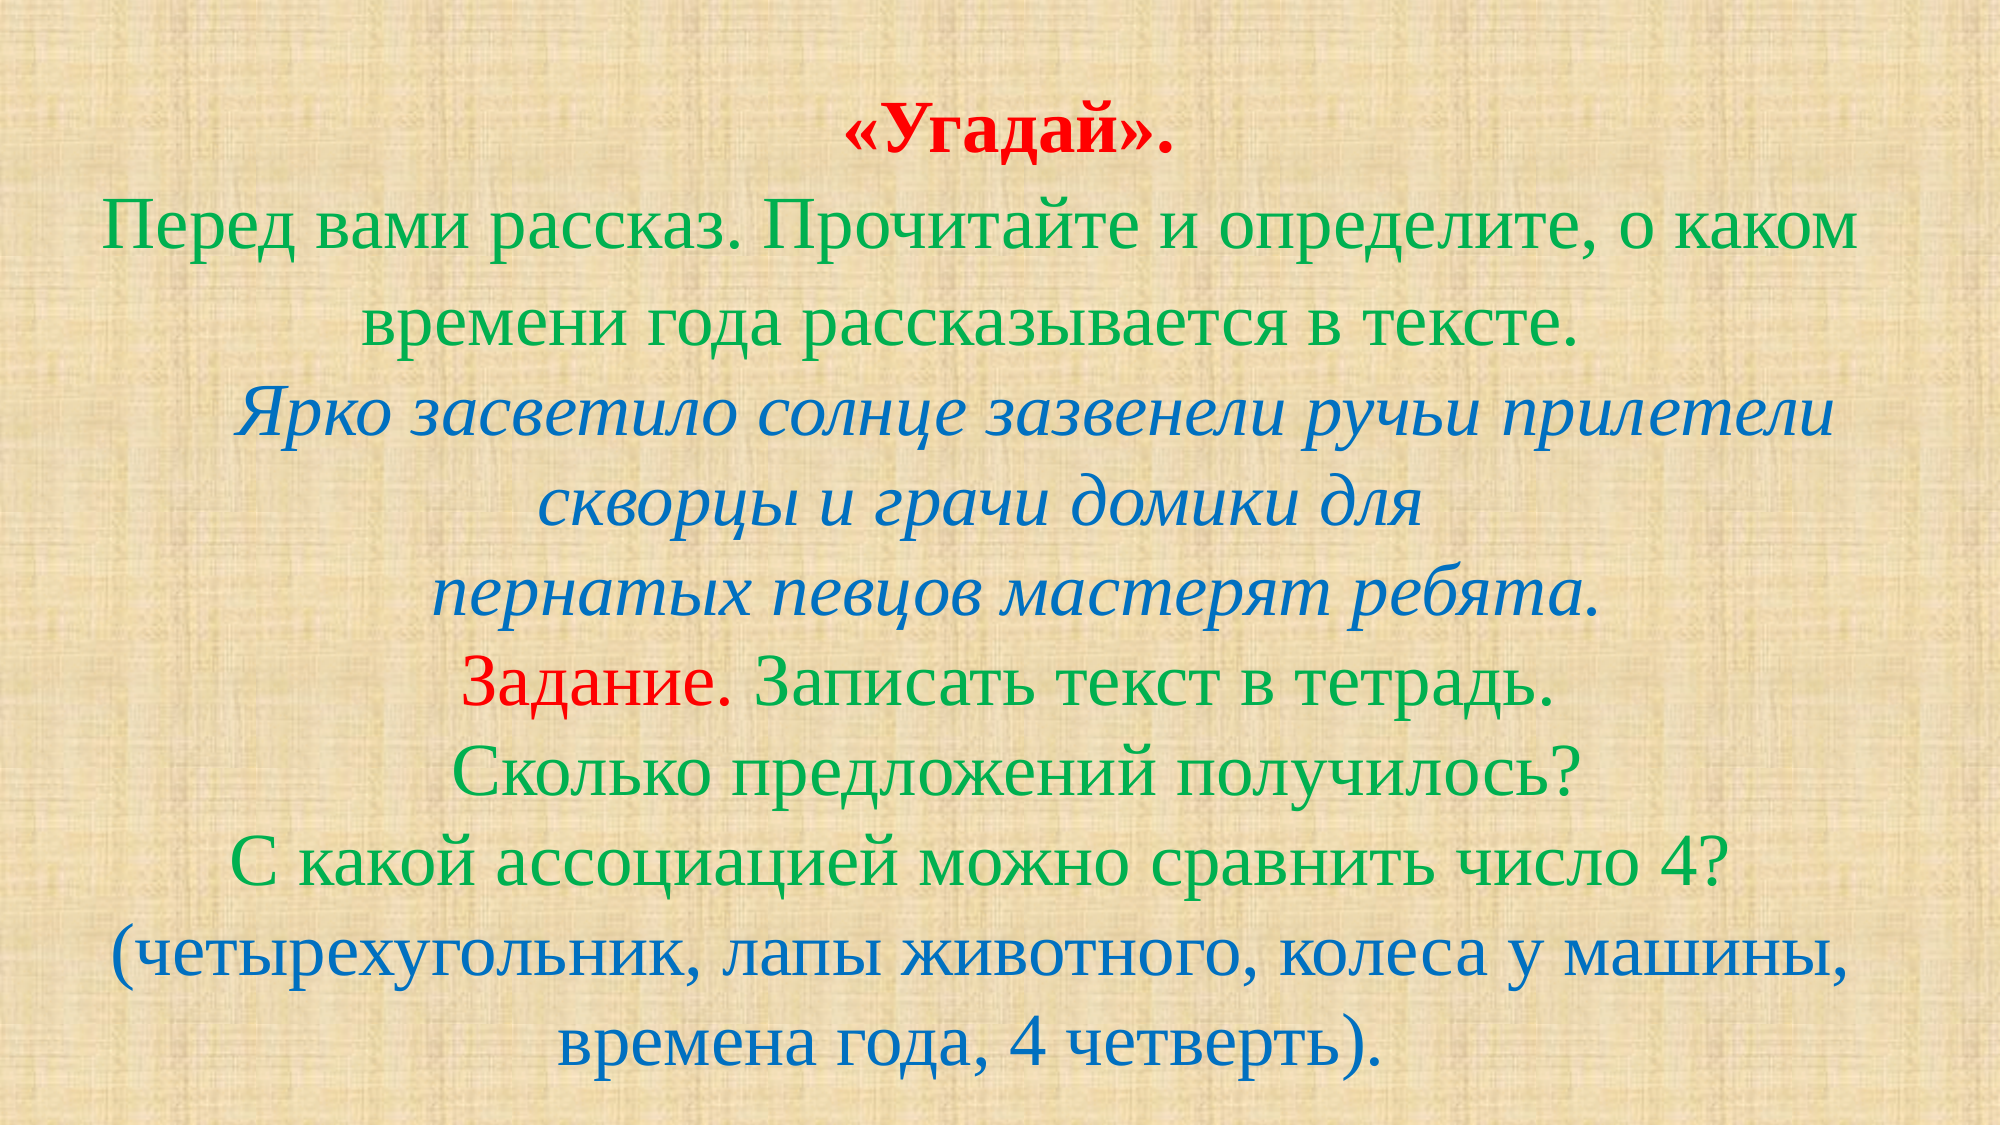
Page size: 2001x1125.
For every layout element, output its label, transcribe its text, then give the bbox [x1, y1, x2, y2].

text_box «Угадай». Перед вами рассказ. Прочитайте и определите, о каком времени года рассказывается в тексте. Ярко засветило солнце зазвенели ручьи прилетели скворцы и грачи домики для пернатых певцов мастерят ребята. Задание. Записать текст в тетрадь. Сколько предложений получилось? С какой ассоциацией можно сравнить число 4? (четырехугольник, лапы животного, колеса у машины, времена года, 4 четверть). [24, 63, 1938, 1125]
picture [0, 0, 2000, 1125]
